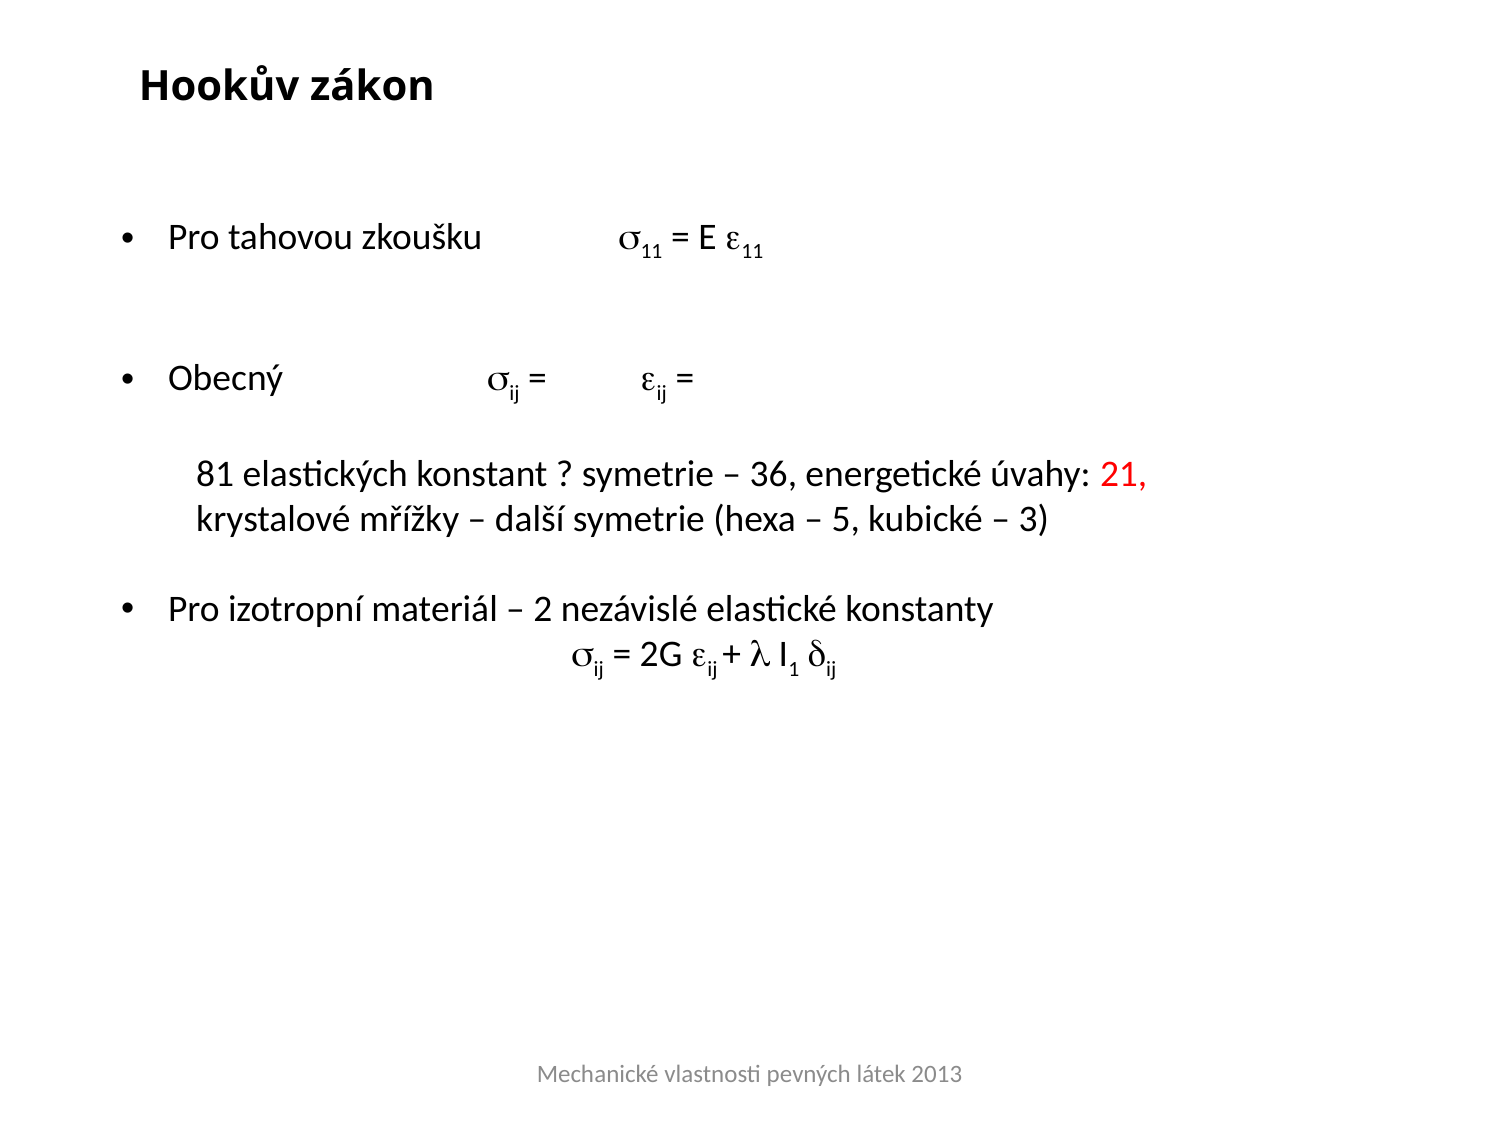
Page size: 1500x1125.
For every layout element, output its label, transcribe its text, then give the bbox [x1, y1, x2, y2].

text_box Hookův zákon [123, 51, 833, 116]
footer Mechanické vlastnosti pevných látek 2013 [512, 1042, 988, 1103]
